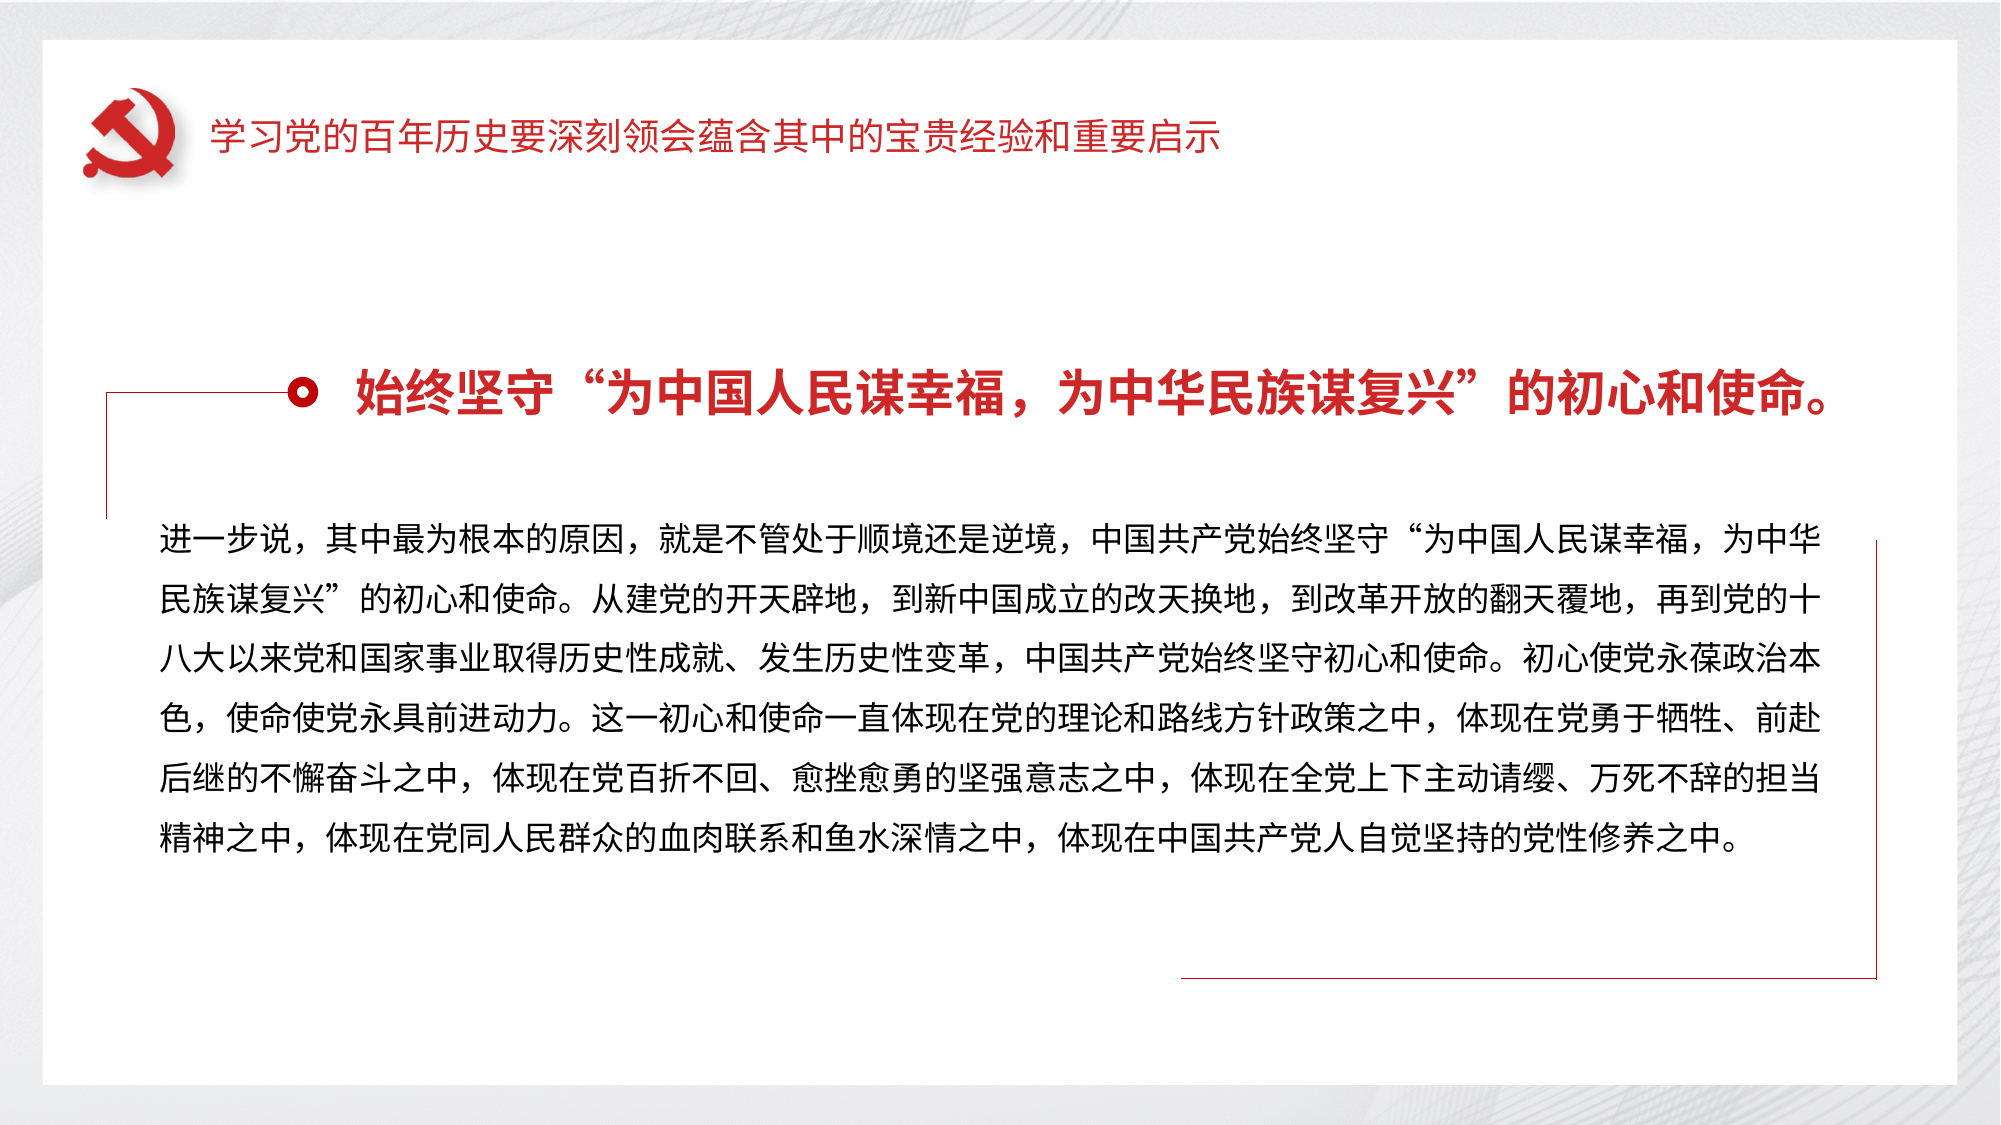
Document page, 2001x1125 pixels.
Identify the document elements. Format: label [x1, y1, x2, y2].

text_box [1181, 539, 1877, 981]
text_box [106, 377, 318, 520]
text_box [76, 74, 1768, 198]
picture [0, 0, 2000, 1125]
